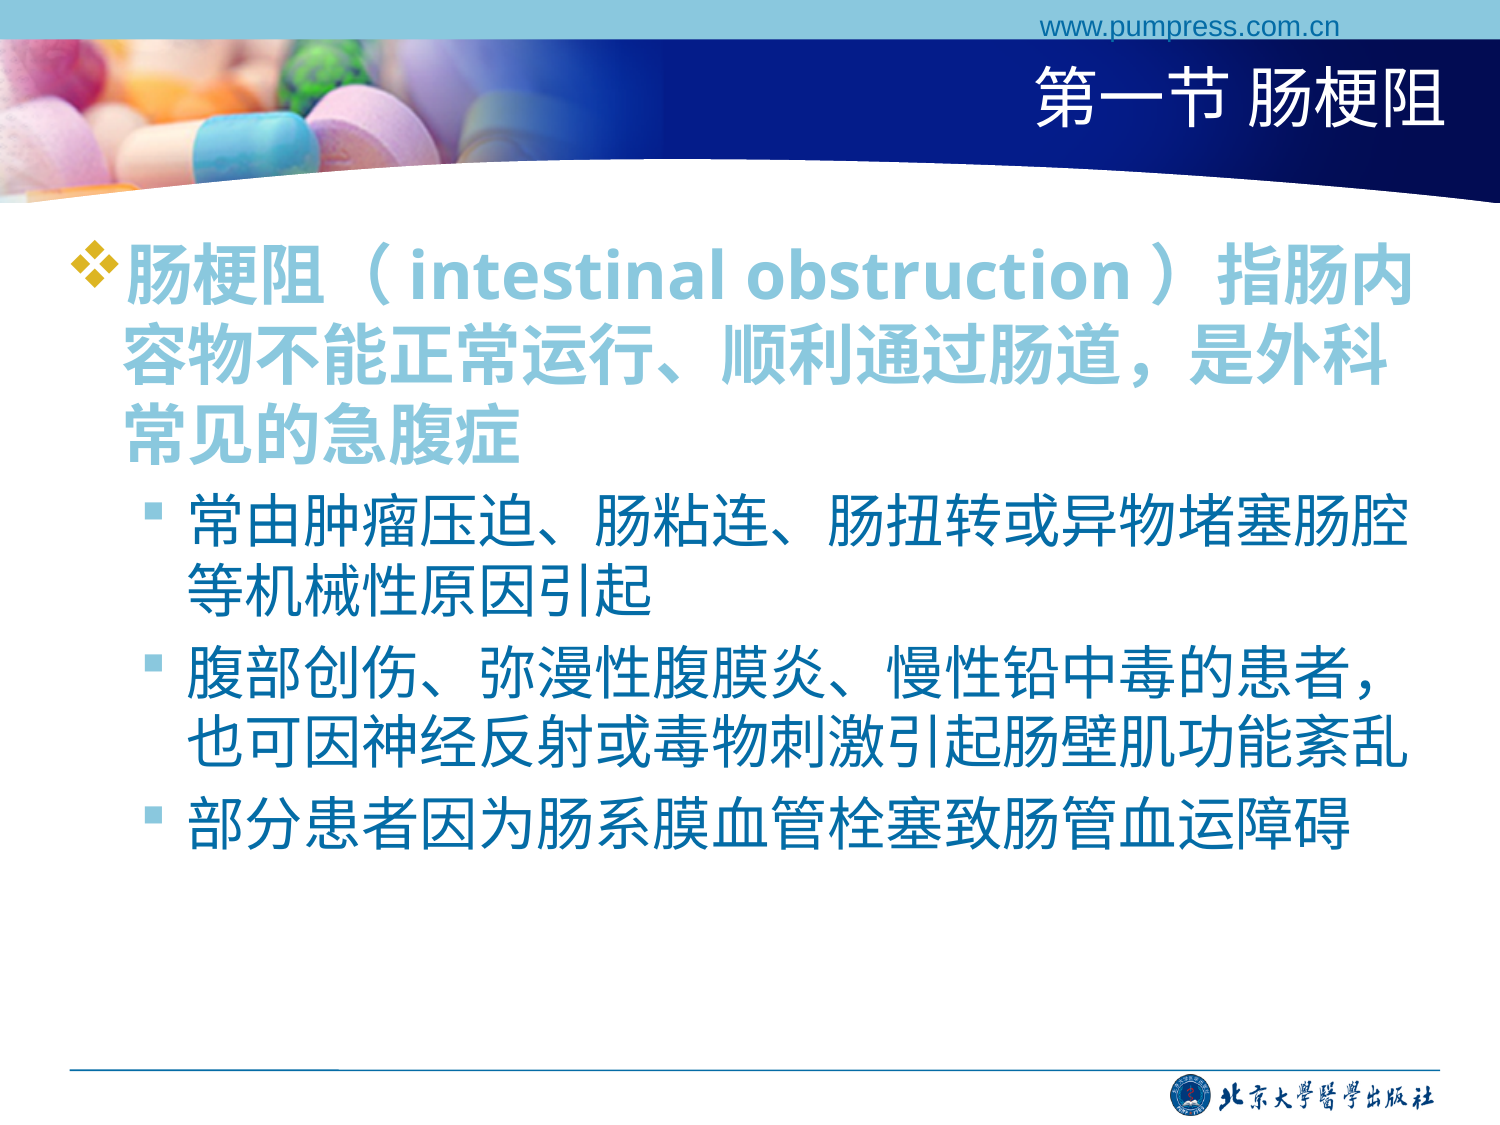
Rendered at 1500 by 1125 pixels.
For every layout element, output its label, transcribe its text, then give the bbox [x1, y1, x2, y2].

list 肠梗阻（intestinal obstruction）指肠内容物不能正常运行、顺利通过肠道，是外科常见的急腹症 常由肿瘤压迫、肠粘连、肠扭转或异物堵塞肠腔等机械性原因引起 腹部创伤、弥漫性腹膜炎、慢性铅中毒的患者，也可因神经反射或毒物刺激引起肠壁肌功能紊乱 部分患者因为肠系膜血管栓塞致肠管血运障碍 [49, 224, 1463, 1026]
slide_number www.pumpress.com.cn [1025, 0, 1463, 38]
picture [0, 40, 1500, 203]
picture [1170, 1074, 1436, 1118]
title 第一节 肠梗阻 [137, 49, 1463, 143]
